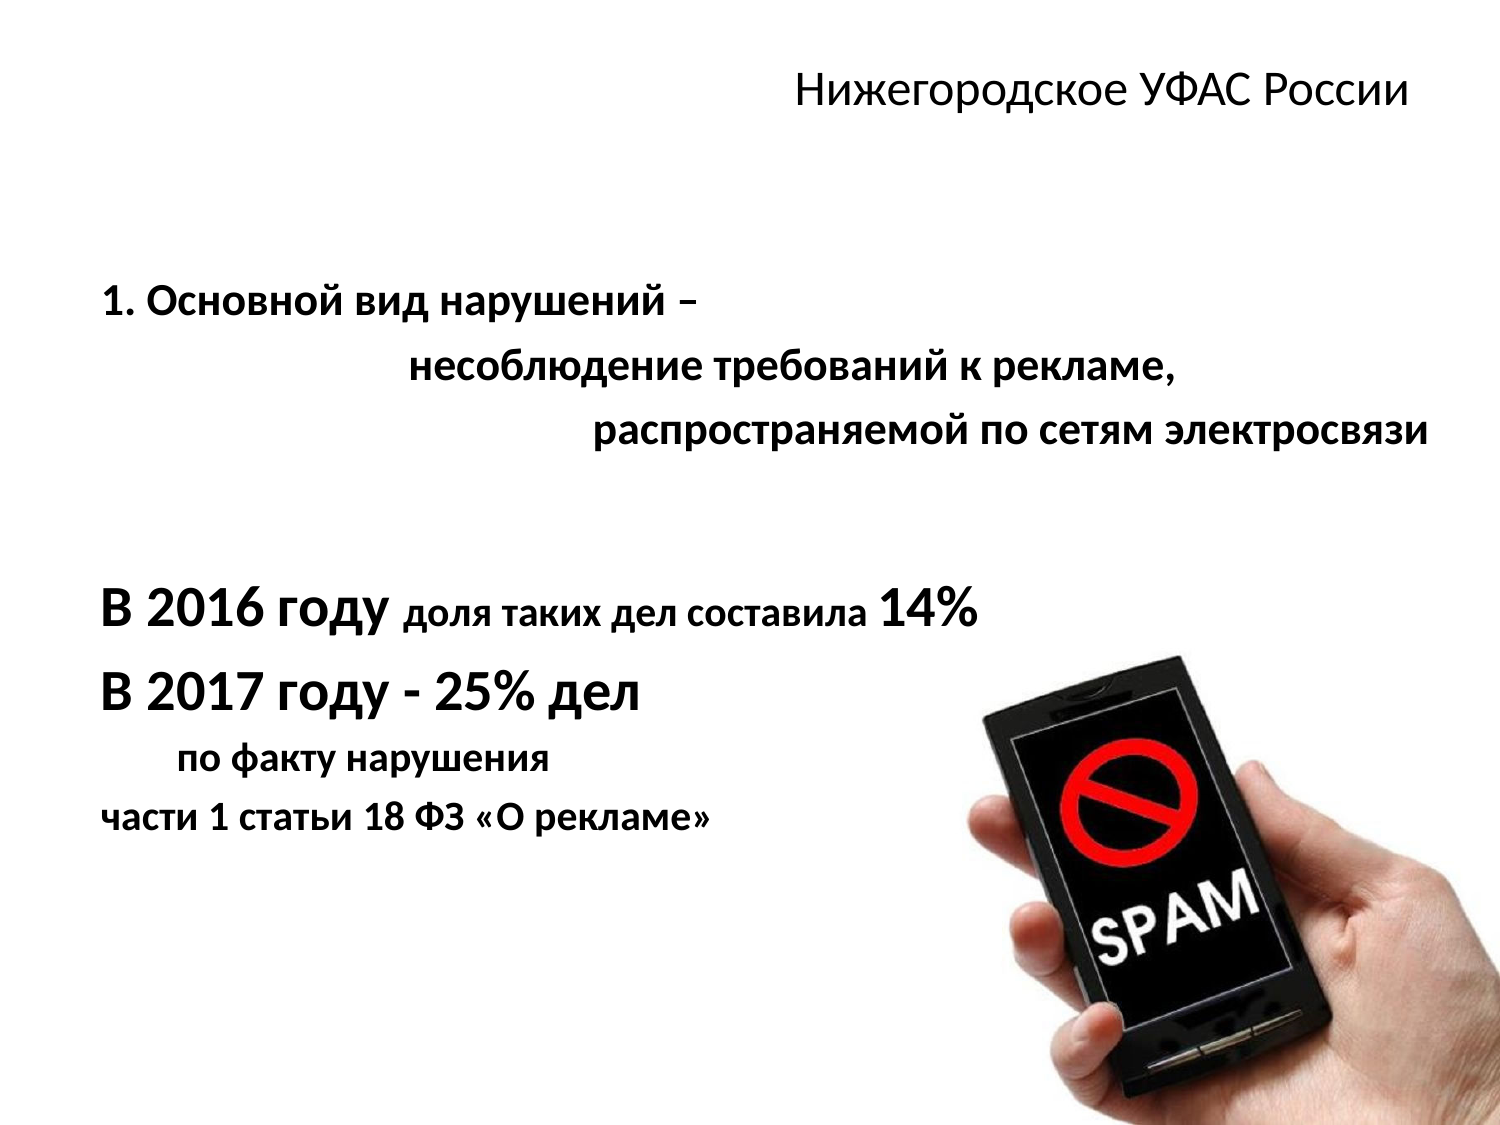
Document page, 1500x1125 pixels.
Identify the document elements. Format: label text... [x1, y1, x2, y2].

title Нижегородское УФАС России [75, 45, 1425, 126]
list 1. Основной вид нарушений – несоблюдение требований к рекламе, распространяемой по сетям электросвязи В 2016 году доля таких дел составила 14% В 2017 году - 25% дел по факту нарушения части 1 статьи 18 ФЗ «О рекламе» [29, 262, 1471, 1005]
picture [901, 641, 1500, 1125]
